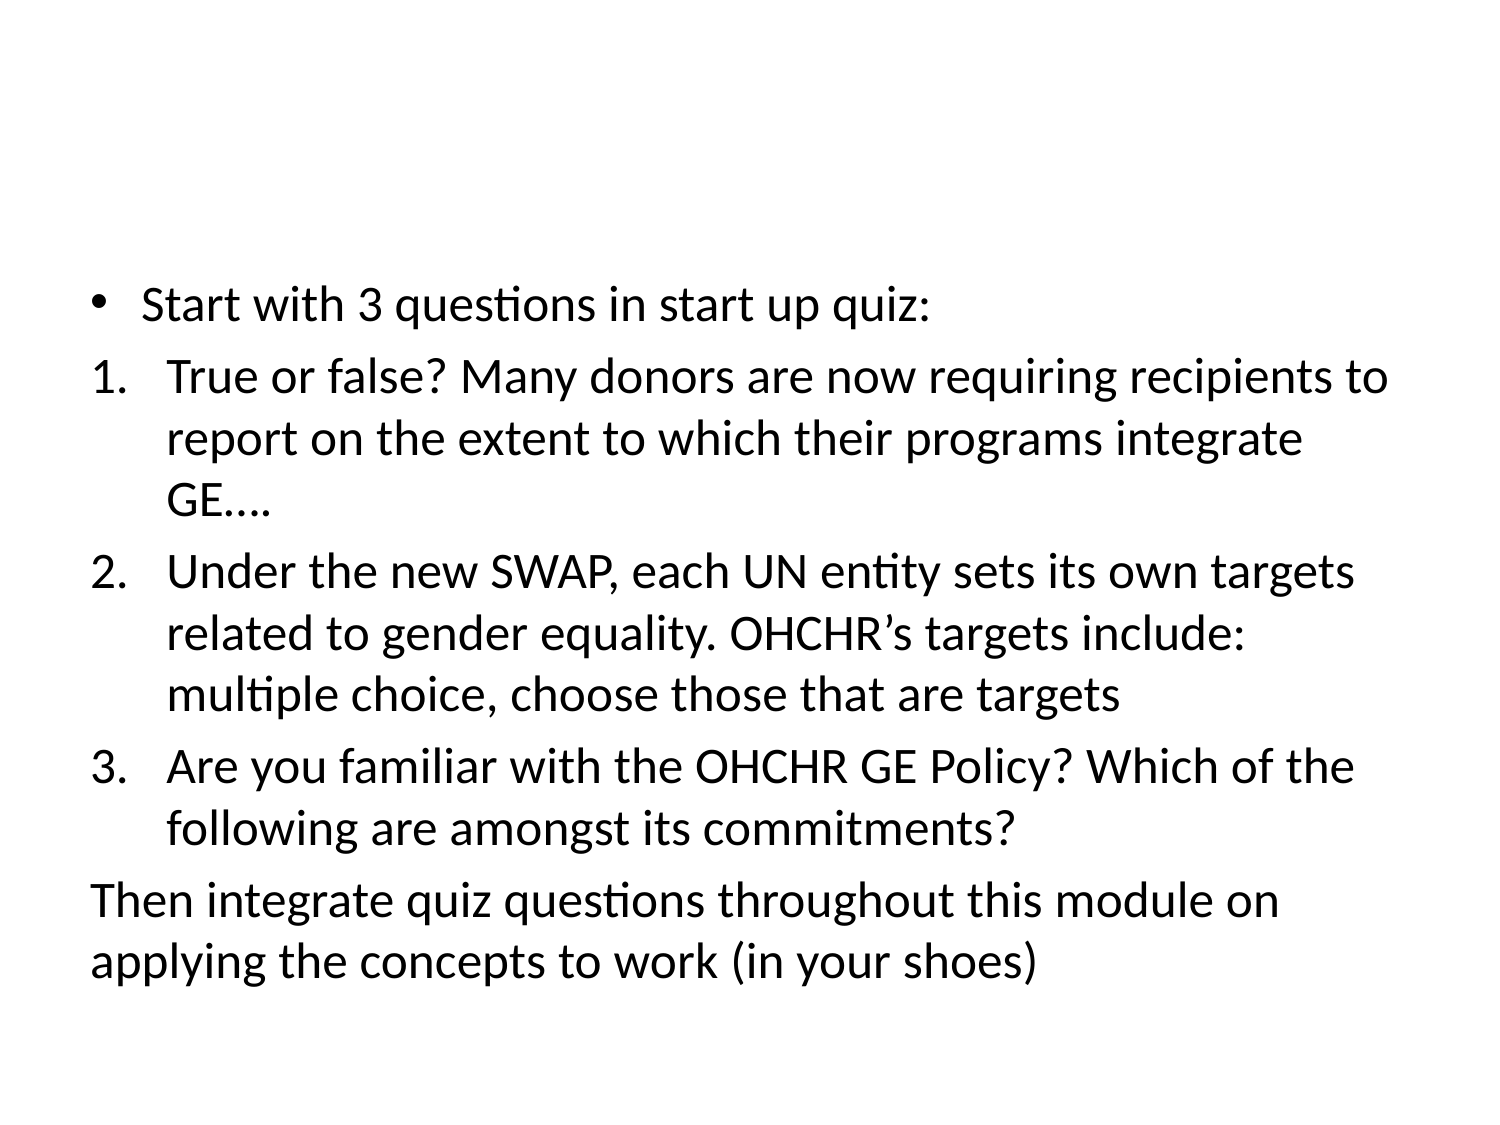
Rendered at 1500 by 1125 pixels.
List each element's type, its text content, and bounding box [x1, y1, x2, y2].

list Start with 3 questions in start up quiz: True or false? Many donors are now requiring recipients to report on the extent to which their programs integrate GE…. Under the new SWAP, each UN entity sets its own targets related to gender equality. OHCHR’s targets include: multiple choice, choose those that are targets Are you familiar with the OHCHR GE Policy? Which of the following are amongst its commitments? Then integrate quiz questions throughout this module on applying the concepts to work (in your shoes) [75, 262, 1425, 1005]
